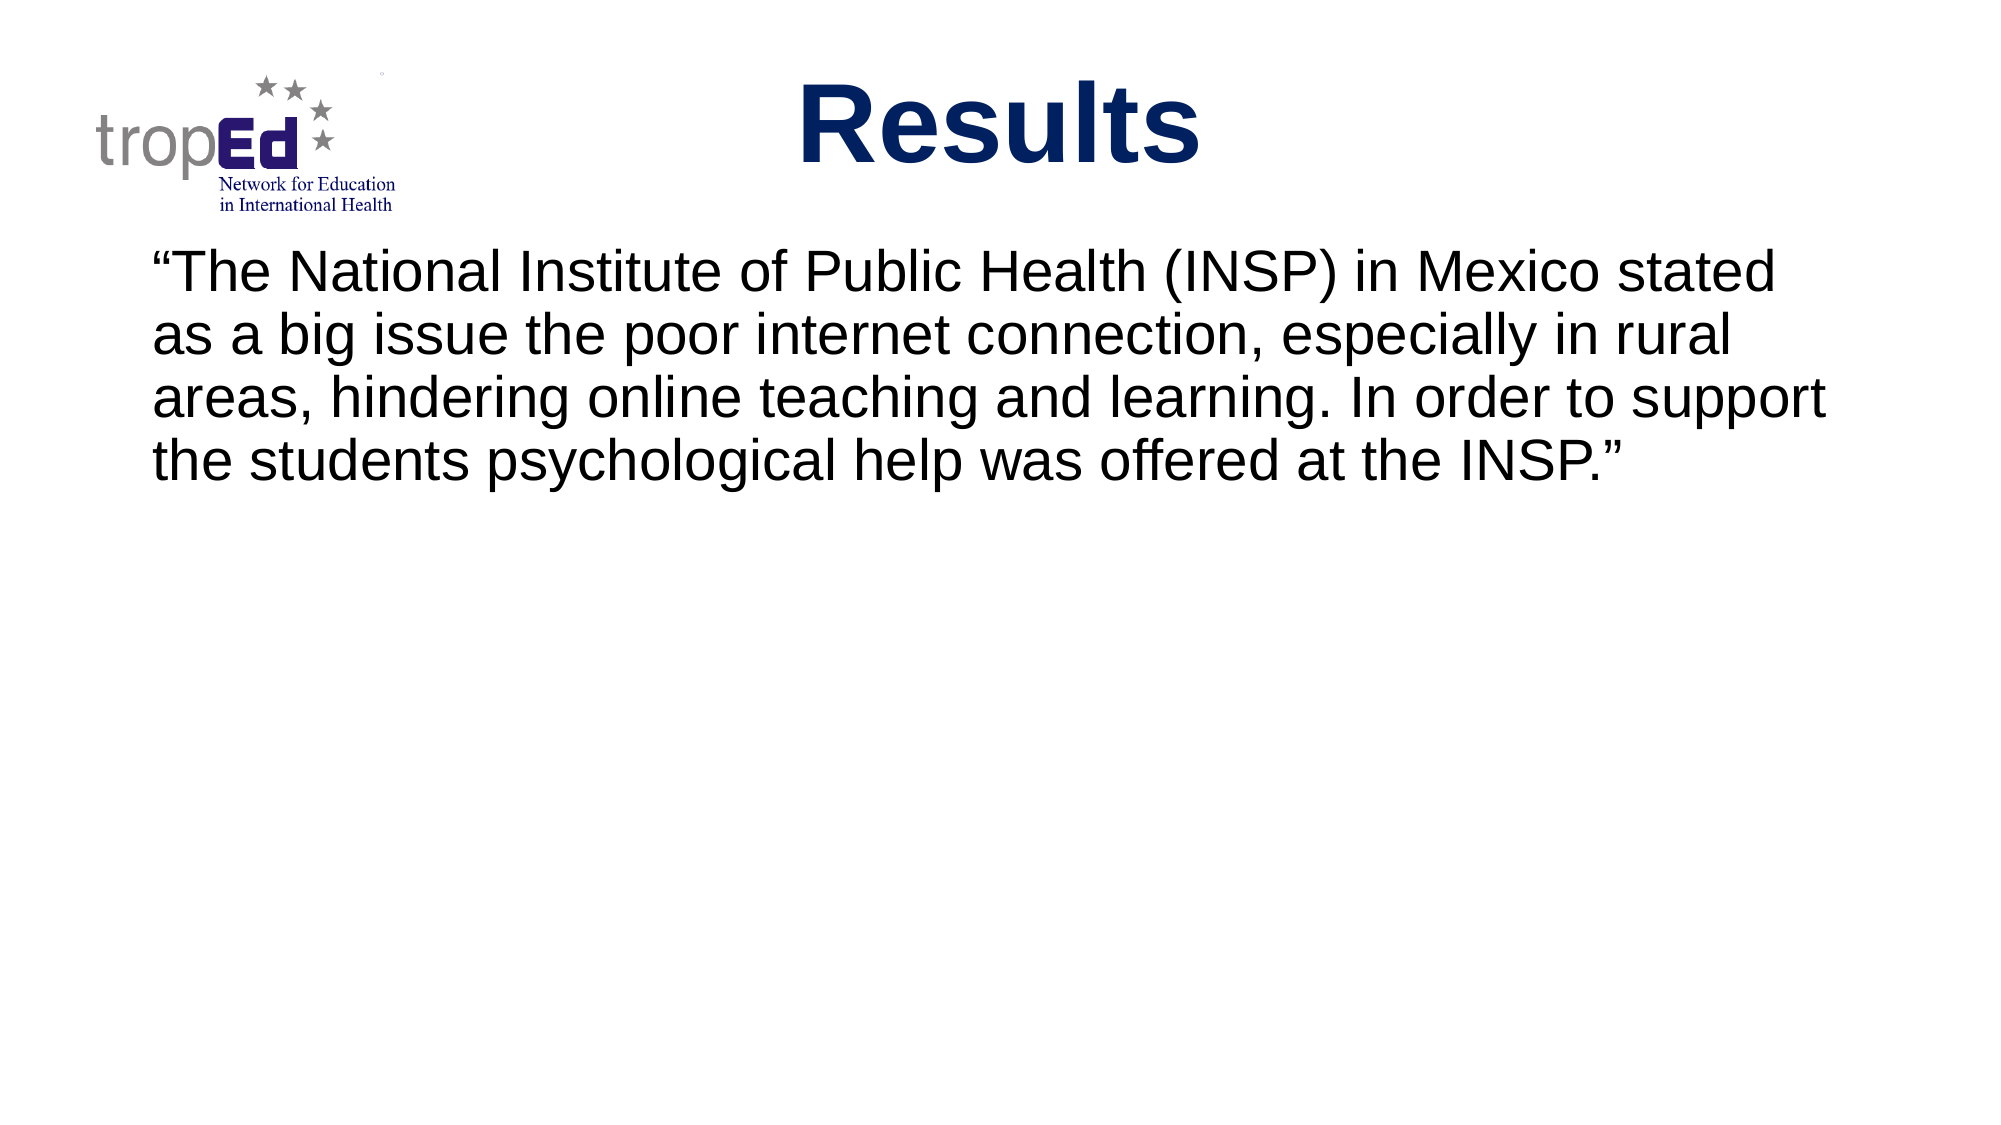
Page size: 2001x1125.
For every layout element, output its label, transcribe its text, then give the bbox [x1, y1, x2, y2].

list “The National Institute of Public Health (INSP) in Mexico stated as a big issue the poor internet connection, especially in rural areas, hindering online teaching and learning. In order to support the students psychological help was offered at the INSP.” [137, 233, 1863, 1041]
title Results [412, 59, 1863, 193]
picture [73, 59, 412, 246]
